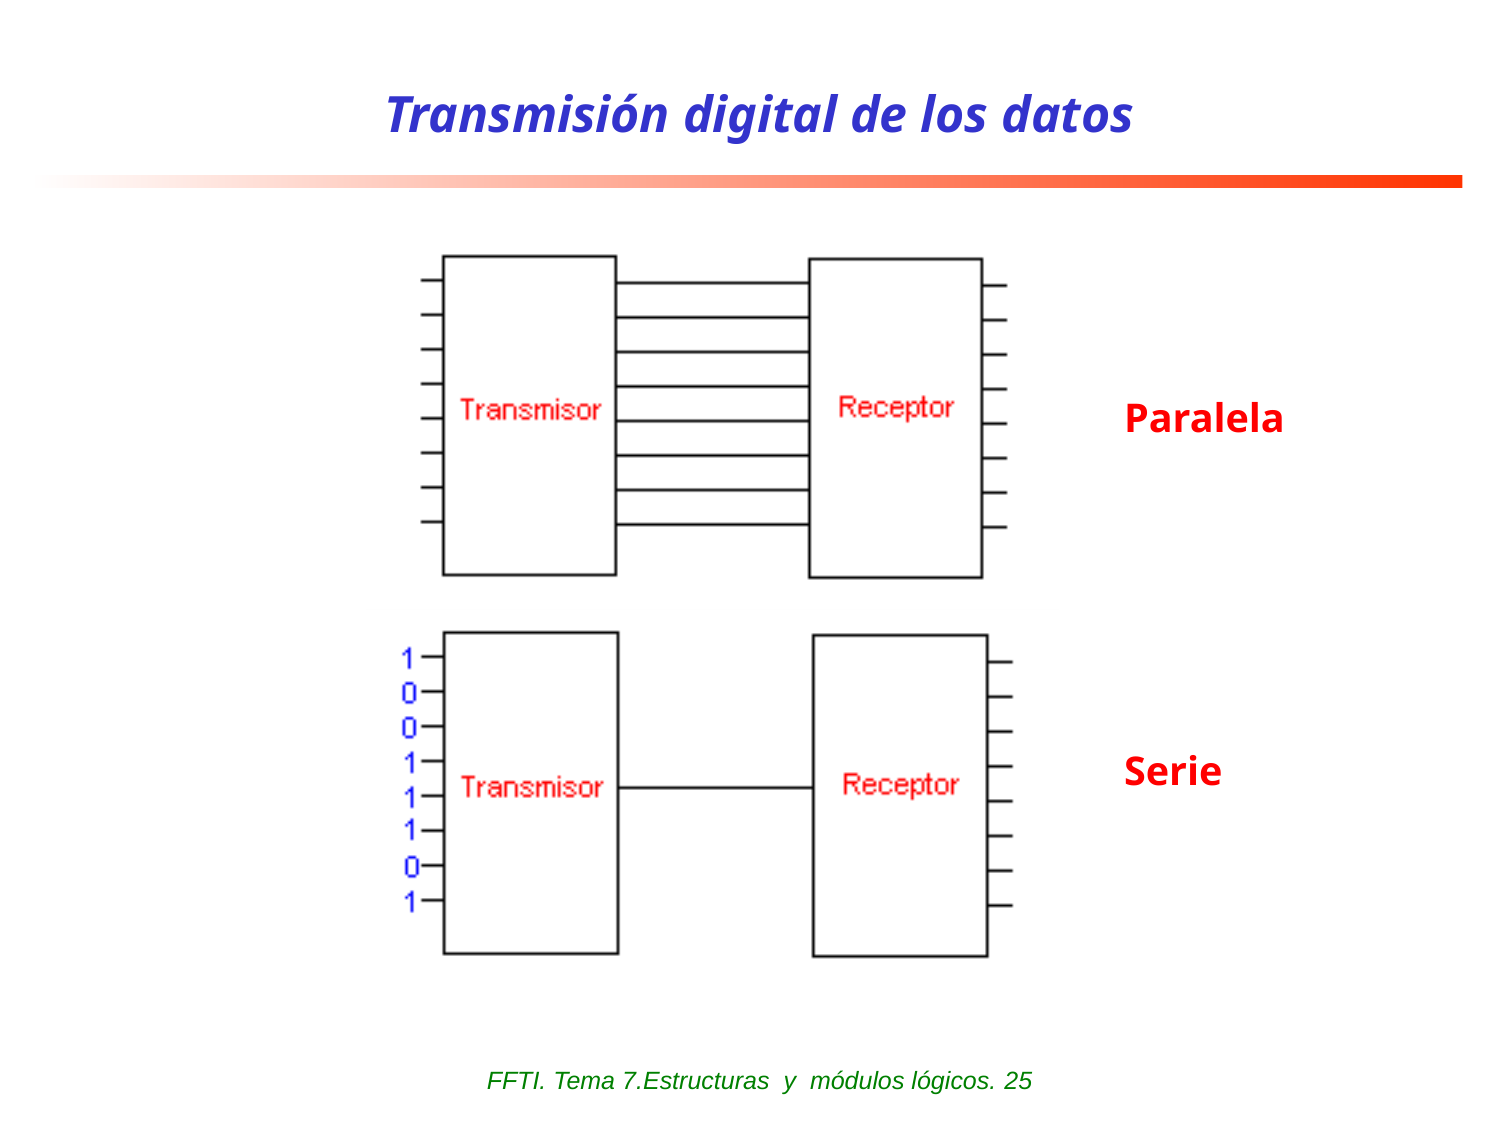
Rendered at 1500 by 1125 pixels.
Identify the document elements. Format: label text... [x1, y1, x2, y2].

text_box Serie [1109, 738, 1371, 801]
picture [366, 232, 1059, 989]
text_box Paralela [1109, 385, 1371, 448]
title Transmisión digital de los datos [68, 49, 1451, 176]
footer FFTI. Tema 7.Estructuras y módulos lógicos. 25 [68, 1056, 1451, 1103]
